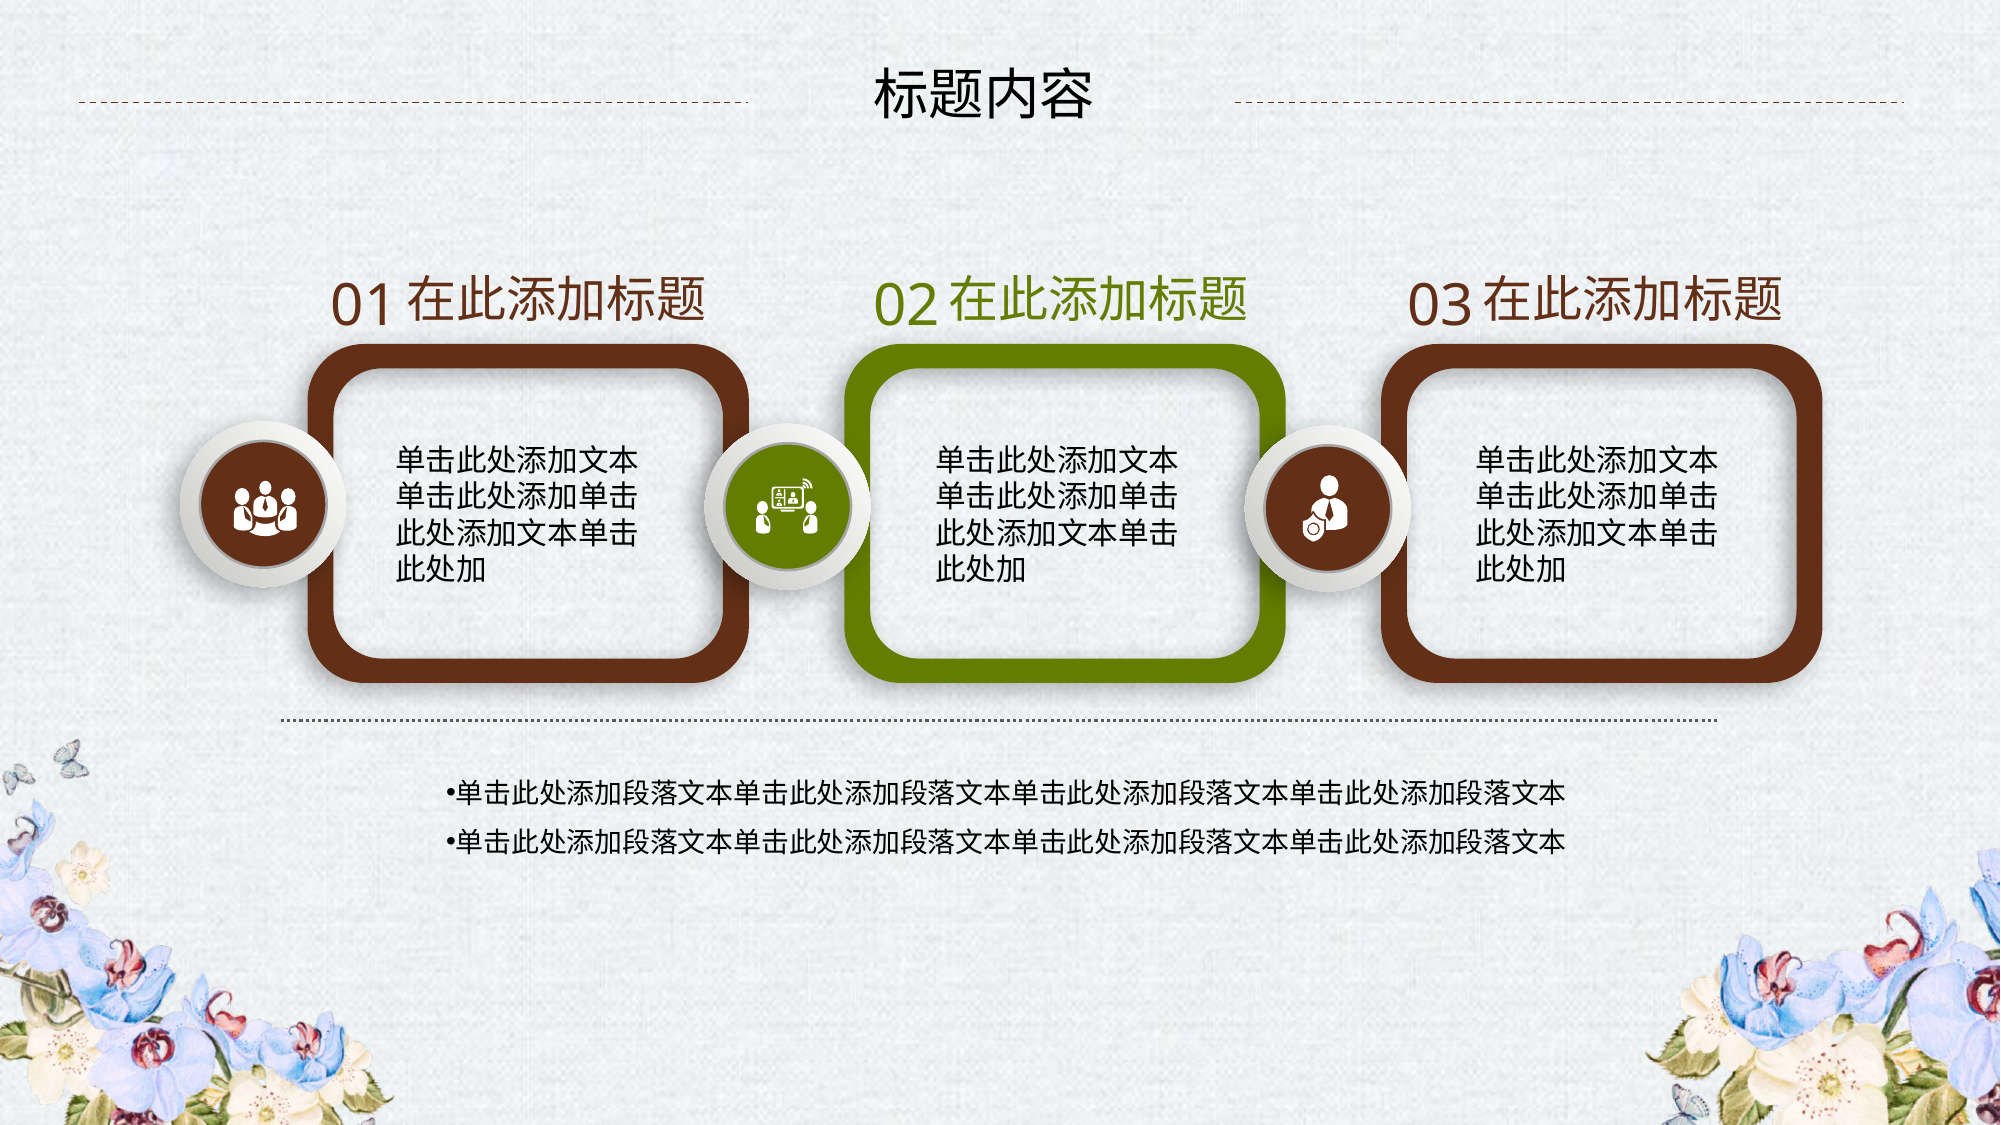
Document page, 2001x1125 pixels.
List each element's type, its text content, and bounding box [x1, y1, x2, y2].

text_box 单击此处添加文本单击此处添加单击此处添加文本单击此处加 [379, 432, 666, 595]
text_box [279, 259, 734, 346]
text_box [1244, 425, 1411, 592]
text_box [1380, 592, 1572, 685]
text_box 标题内容 [811, 51, 1158, 133]
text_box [1302, 475, 1348, 542]
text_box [233, 480, 297, 537]
text_box [843, 541, 1287, 685]
text_box [306, 588, 750, 685]
text_box [1380, 346, 1824, 586]
text_box 单击此处添加文本单击此处添加单击此处添加文本单击此处加 [920, 432, 1206, 595]
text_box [1356, 259, 1811, 346]
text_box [180, 421, 347, 588]
text_box [306, 346, 750, 423]
text_box 单击此处添加段落文本单击此处添加段落文本单击此处添加段落文本单击此处添加段落文本 单击此处添加段落文本单击此处添加段落文本单击此处添加段落文本单击此处添加段落文本 [431, 767, 1612, 915]
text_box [704, 423, 871, 590]
text_box 单击此处添加文本单击此处添加单击此处添加文本单击此处加 [1459, 432, 1746, 595]
text_box [843, 346, 1287, 487]
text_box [756, 478, 818, 534]
picture [0, 0, 2001, 1125]
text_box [822, 259, 1277, 346]
